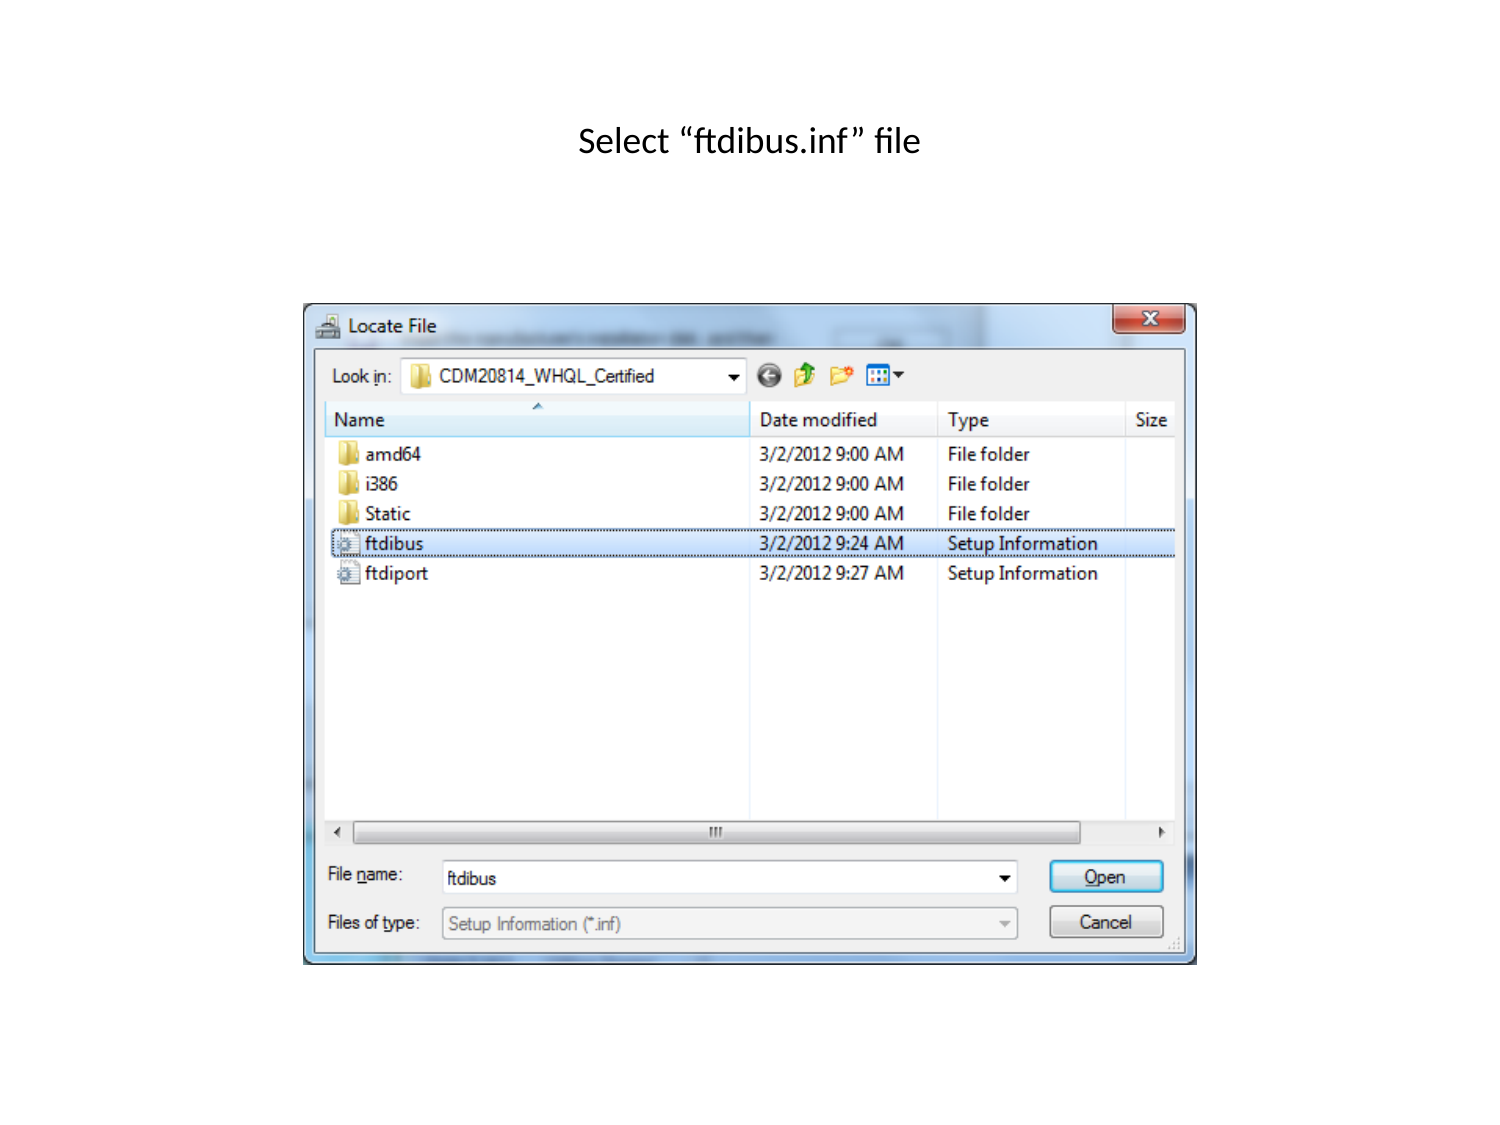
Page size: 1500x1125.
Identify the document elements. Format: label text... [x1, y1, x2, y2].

title Select “ftdibus.inf” file [74, 44, 1426, 233]
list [303, 303, 1197, 965]
